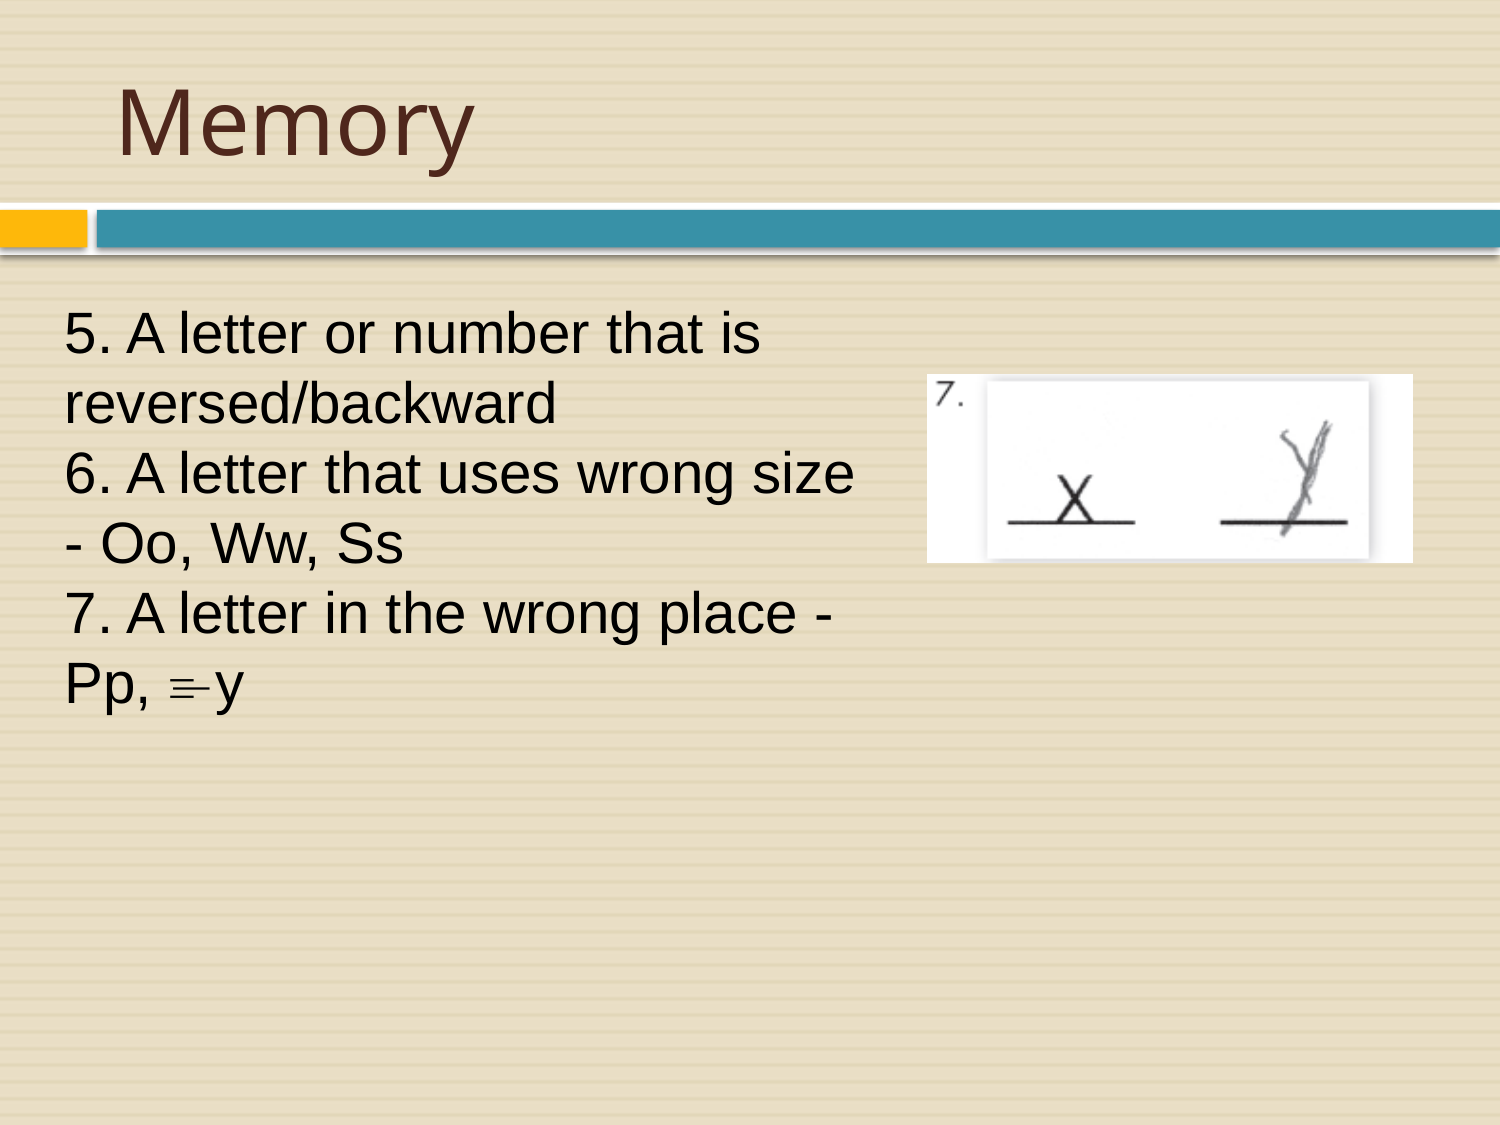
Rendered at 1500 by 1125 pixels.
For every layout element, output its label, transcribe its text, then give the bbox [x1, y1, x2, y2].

title Memory [99, 37, 1438, 201]
text_box 5. A letter or number that is reversed/backward 6. A letter that uses wrong size - Oo, Ww, Ss 7. A letter in the wrong place - Pp, y [49, 287, 888, 723]
picture [927, 374, 1413, 563]
